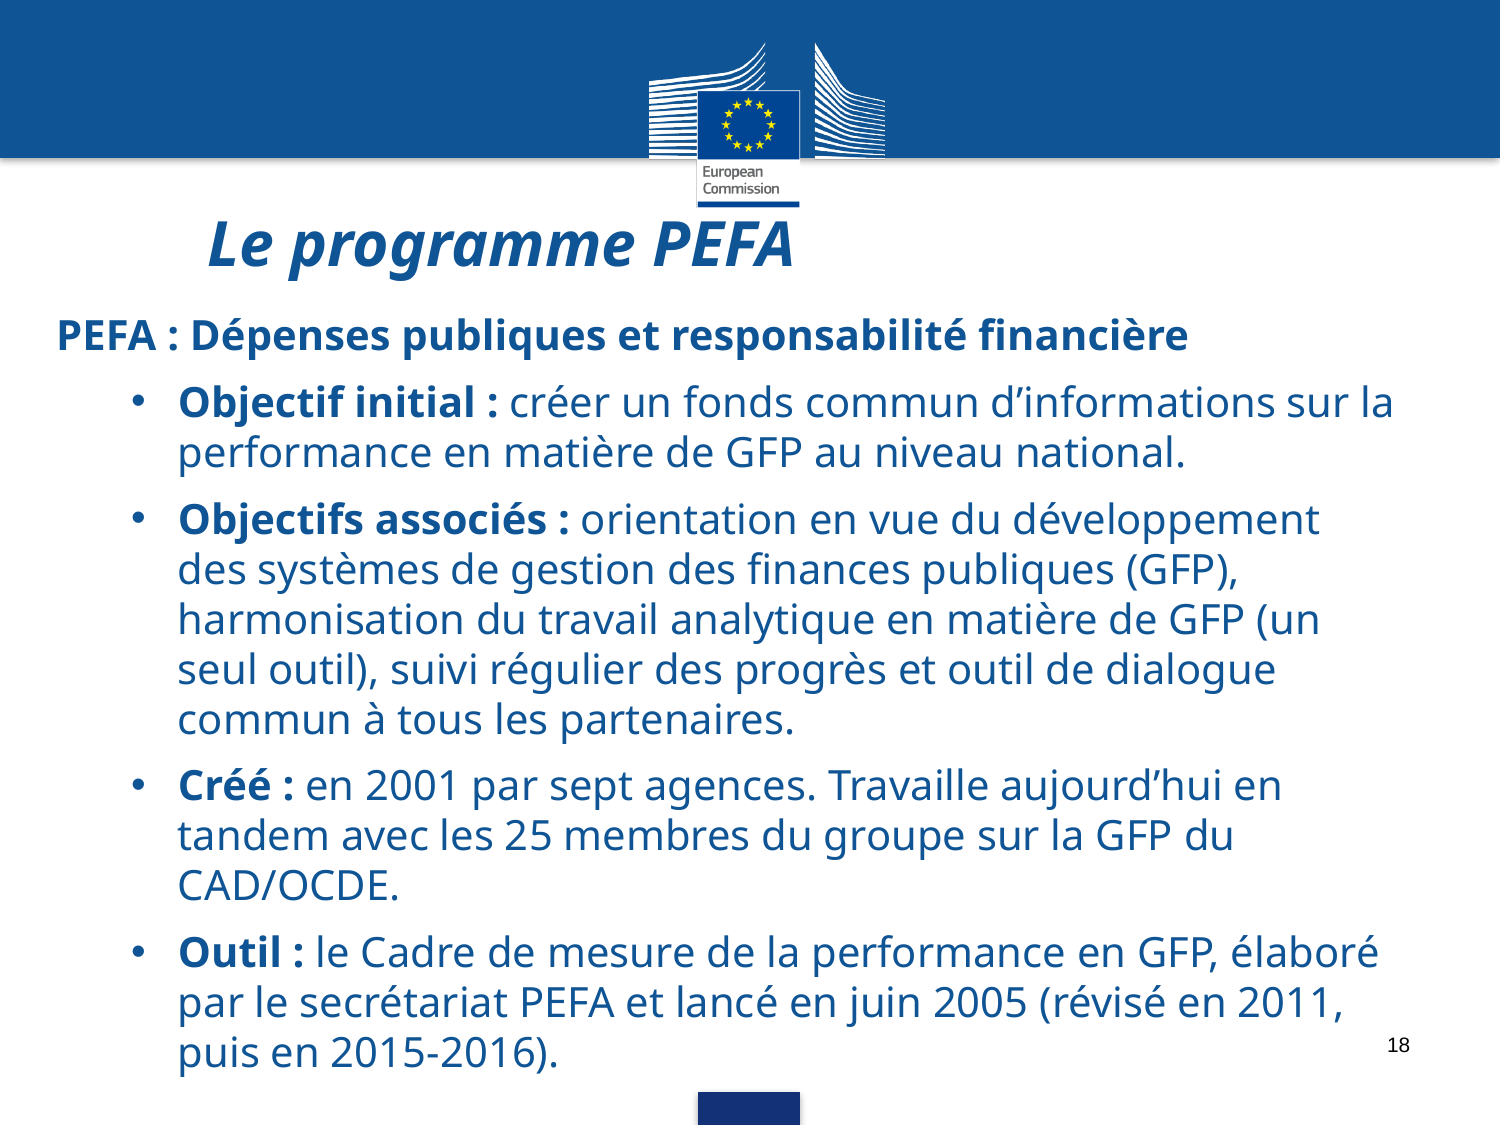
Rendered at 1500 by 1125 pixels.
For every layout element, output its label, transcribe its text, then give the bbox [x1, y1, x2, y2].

slide_number 18 [1074, 1024, 1426, 1103]
picture [649, 42, 885, 196]
text_box PEFA : Dépenses publiques et responsabilité financière Objectif initial : créer un fonds commun d’informations sur la performance en matière de GFP au niveau national. Objectifs associés : orientation en vue du développement des systèmes de gestion des finances publiques (GFP), harmonisation du travail analytique en matière de GFP (un seul outil), suivi régulier des progrès et outil de dialogue commun à tous les partenaires. Créé : en 2001 par sept agences. Travaille aujourd’hui en tandem avec les 25 membres du groupe sur la GFP du CAD/OCDE. Outil : le Cadre de mesure de la performance en GFP, élaboré par le secrétariat PEFA et lancé en juin 2005 (révisé en 2011, puis en 2015-2016). [41, 301, 1412, 1011]
text_box Le programme PEFA [0, 196, 1164, 287]
